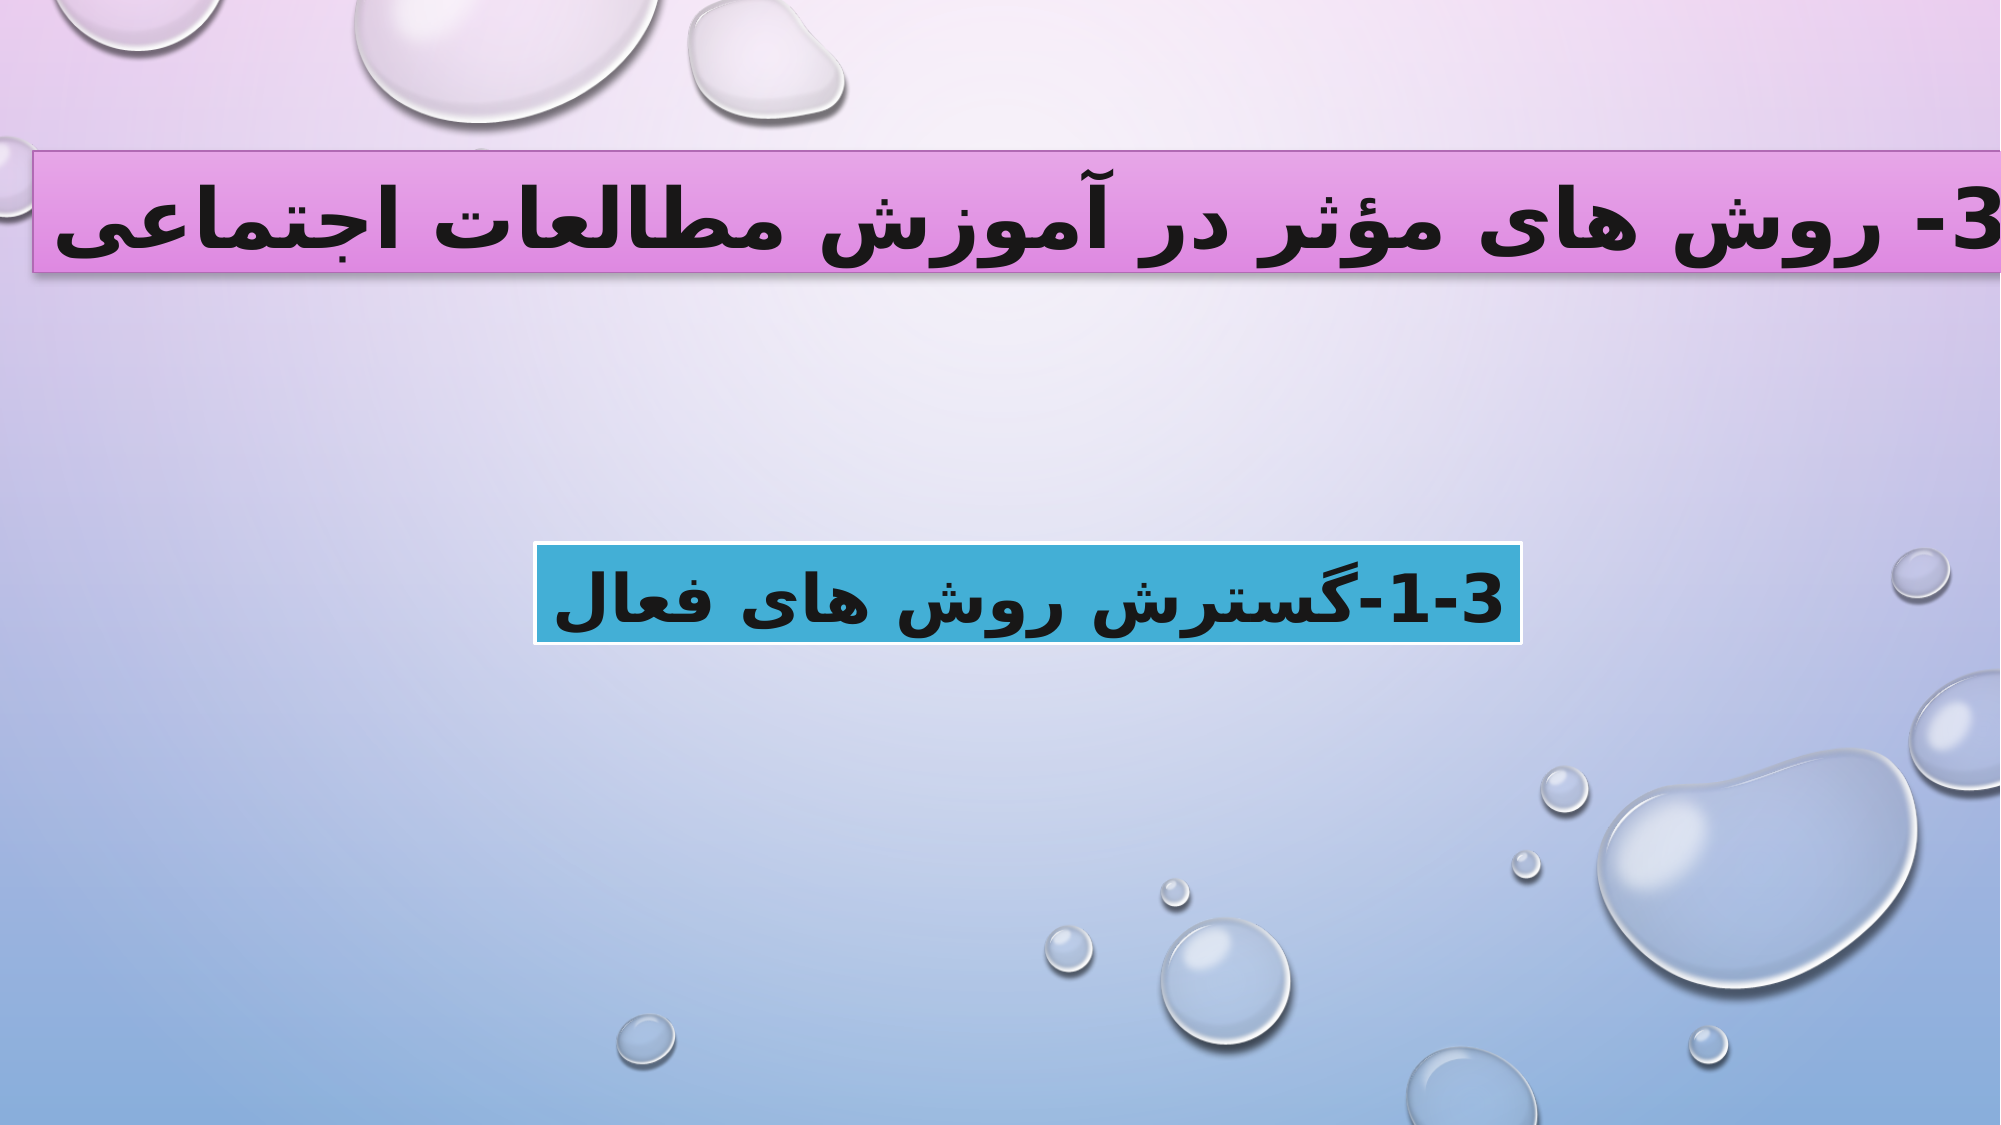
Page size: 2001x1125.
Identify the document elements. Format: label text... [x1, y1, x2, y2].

text_box 3- روش های مؤثر در آموزش مطالعات اجتماعی [32, 150, 2000, 273]
picture [0, 0, 2000, 1125]
text_box 1-3-گسترش روش های فعال [533, 541, 1523, 645]
